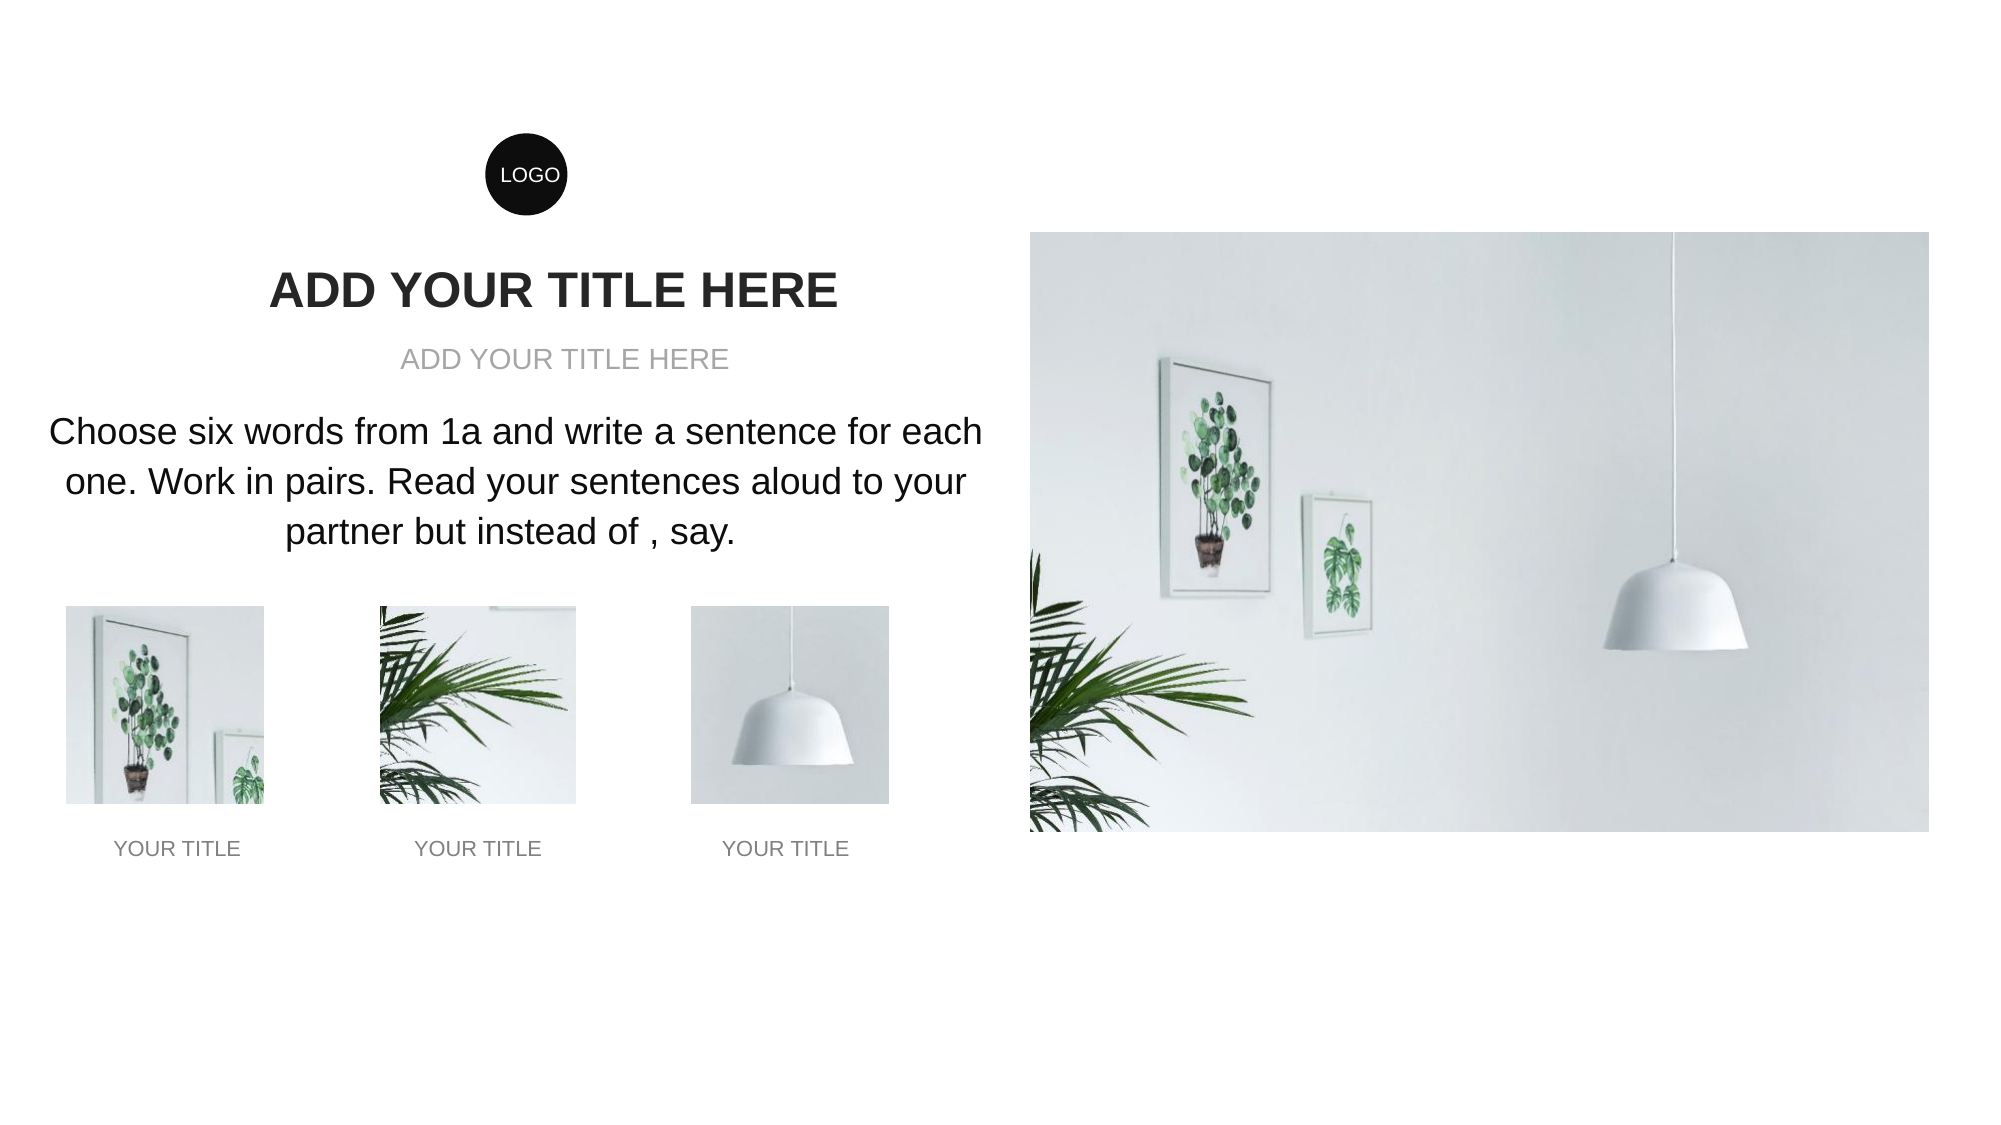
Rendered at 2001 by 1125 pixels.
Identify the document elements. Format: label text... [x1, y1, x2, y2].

text_box YOUR TITLE [98, 827, 263, 868]
picture [691, 606, 889, 804]
text_box ADD YOUR TITLE HERE [253, 249, 879, 325]
text_box ADD YOUR TITLE HERE [385, 333, 747, 383]
text_box YOUR TITLE [707, 827, 871, 868]
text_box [485, 133, 576, 216]
picture [1029, 232, 1929, 832]
text_box YOUR TITLE [399, 827, 563, 868]
picture [66, 606, 264, 804]
text_box Choose six words from 1a and write a sentence for each one. Work in pairs. Read your sentences aloud to your partner but instead of , say. [32, 394, 1000, 560]
picture [378, 606, 576, 804]
